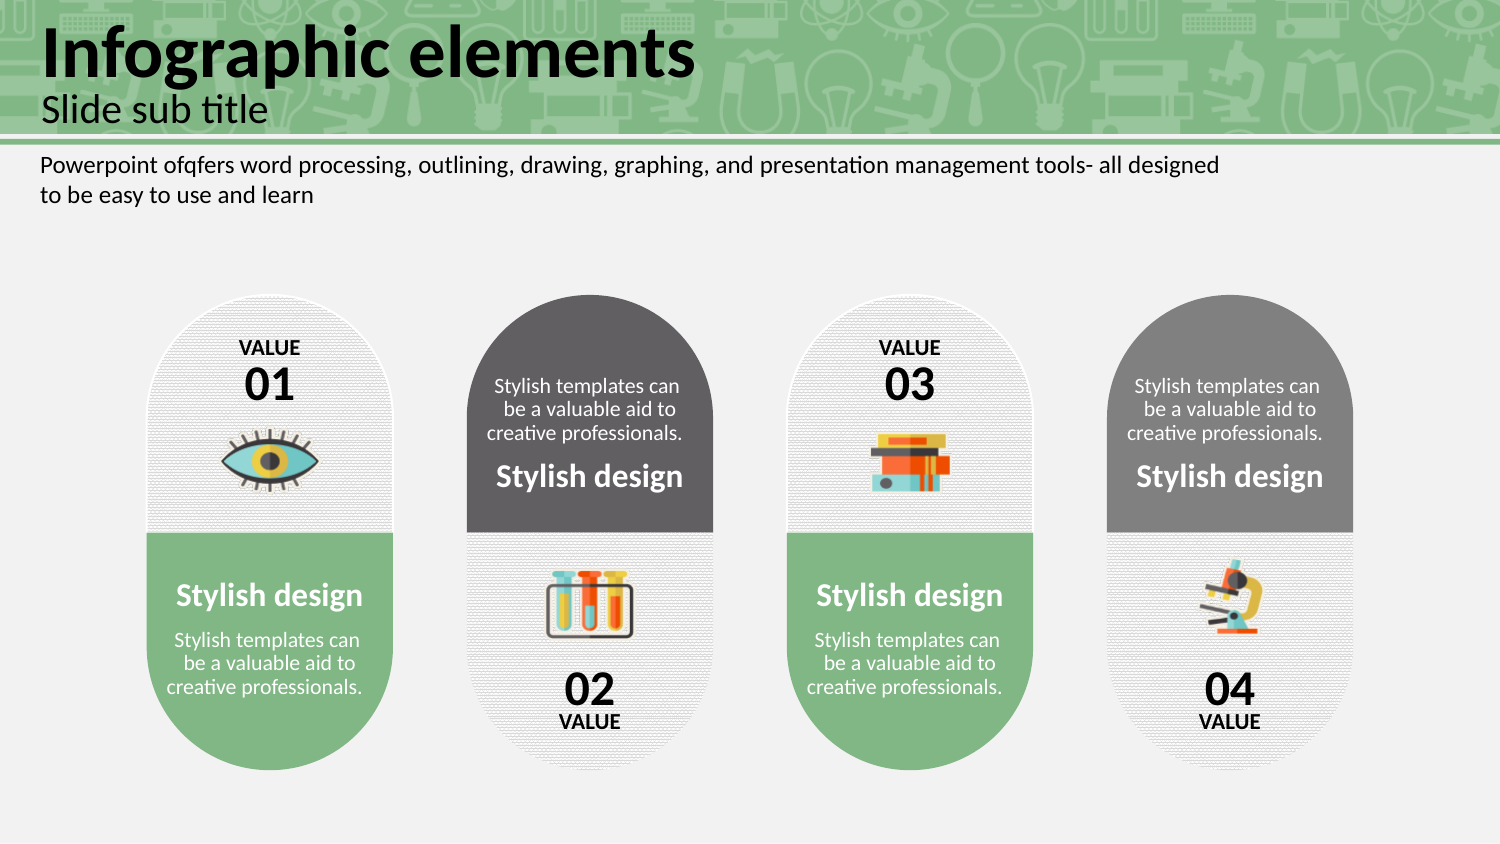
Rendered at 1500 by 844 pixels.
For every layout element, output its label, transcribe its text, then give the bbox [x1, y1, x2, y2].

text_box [786, 294, 1034, 771]
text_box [1106, 294, 1354, 771]
text_box Powerpoint ofqfers word processing, outlining, drawing, graphing, and presentation management tools- all designed to be easy to use and learn [40, 148, 1247, 209]
list Infographic elements [41, 19, 1365, 108]
list Slide sub title [41, 108, 1365, 146]
picture [0, 0, 1500, 134]
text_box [146, 294, 394, 771]
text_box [466, 294, 714, 771]
